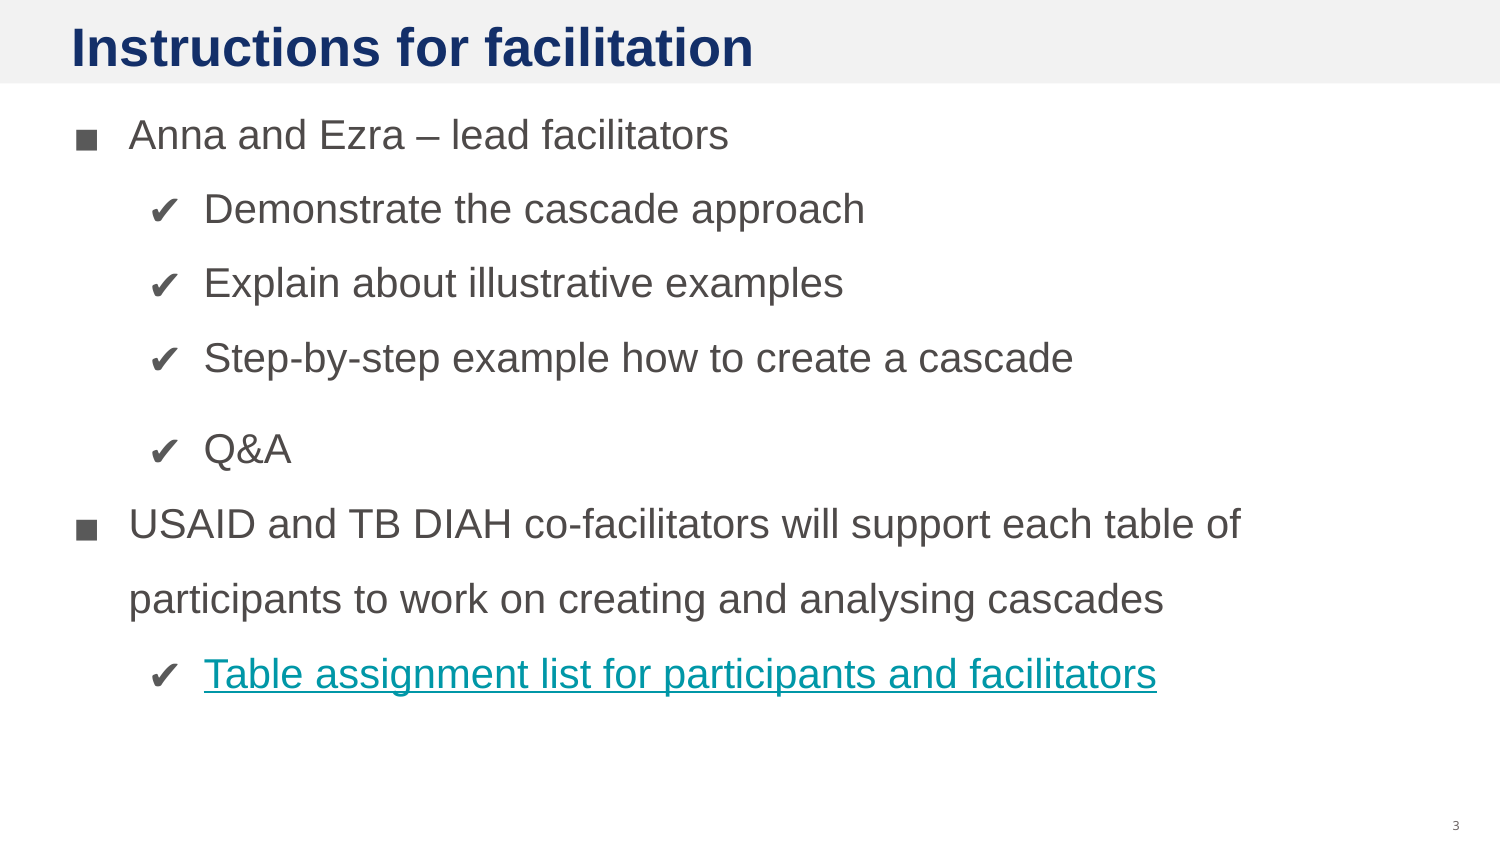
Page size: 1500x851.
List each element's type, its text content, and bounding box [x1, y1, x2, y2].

slide_number 3 [1370, 572, 1475, 851]
title Instructions for facilitation [56, 0, 1332, 85]
list Anna and Ezra – lead facilitators Demonstrate the cascade approach Explain about illustrative examples Step-by-step example how to create a cascade Q&A USAID and TB DIAH co-facilitators will support each table of participants to work on creating and analysing cascades Table assignment list for participants and facilitators [38, 92, 1332, 749]
